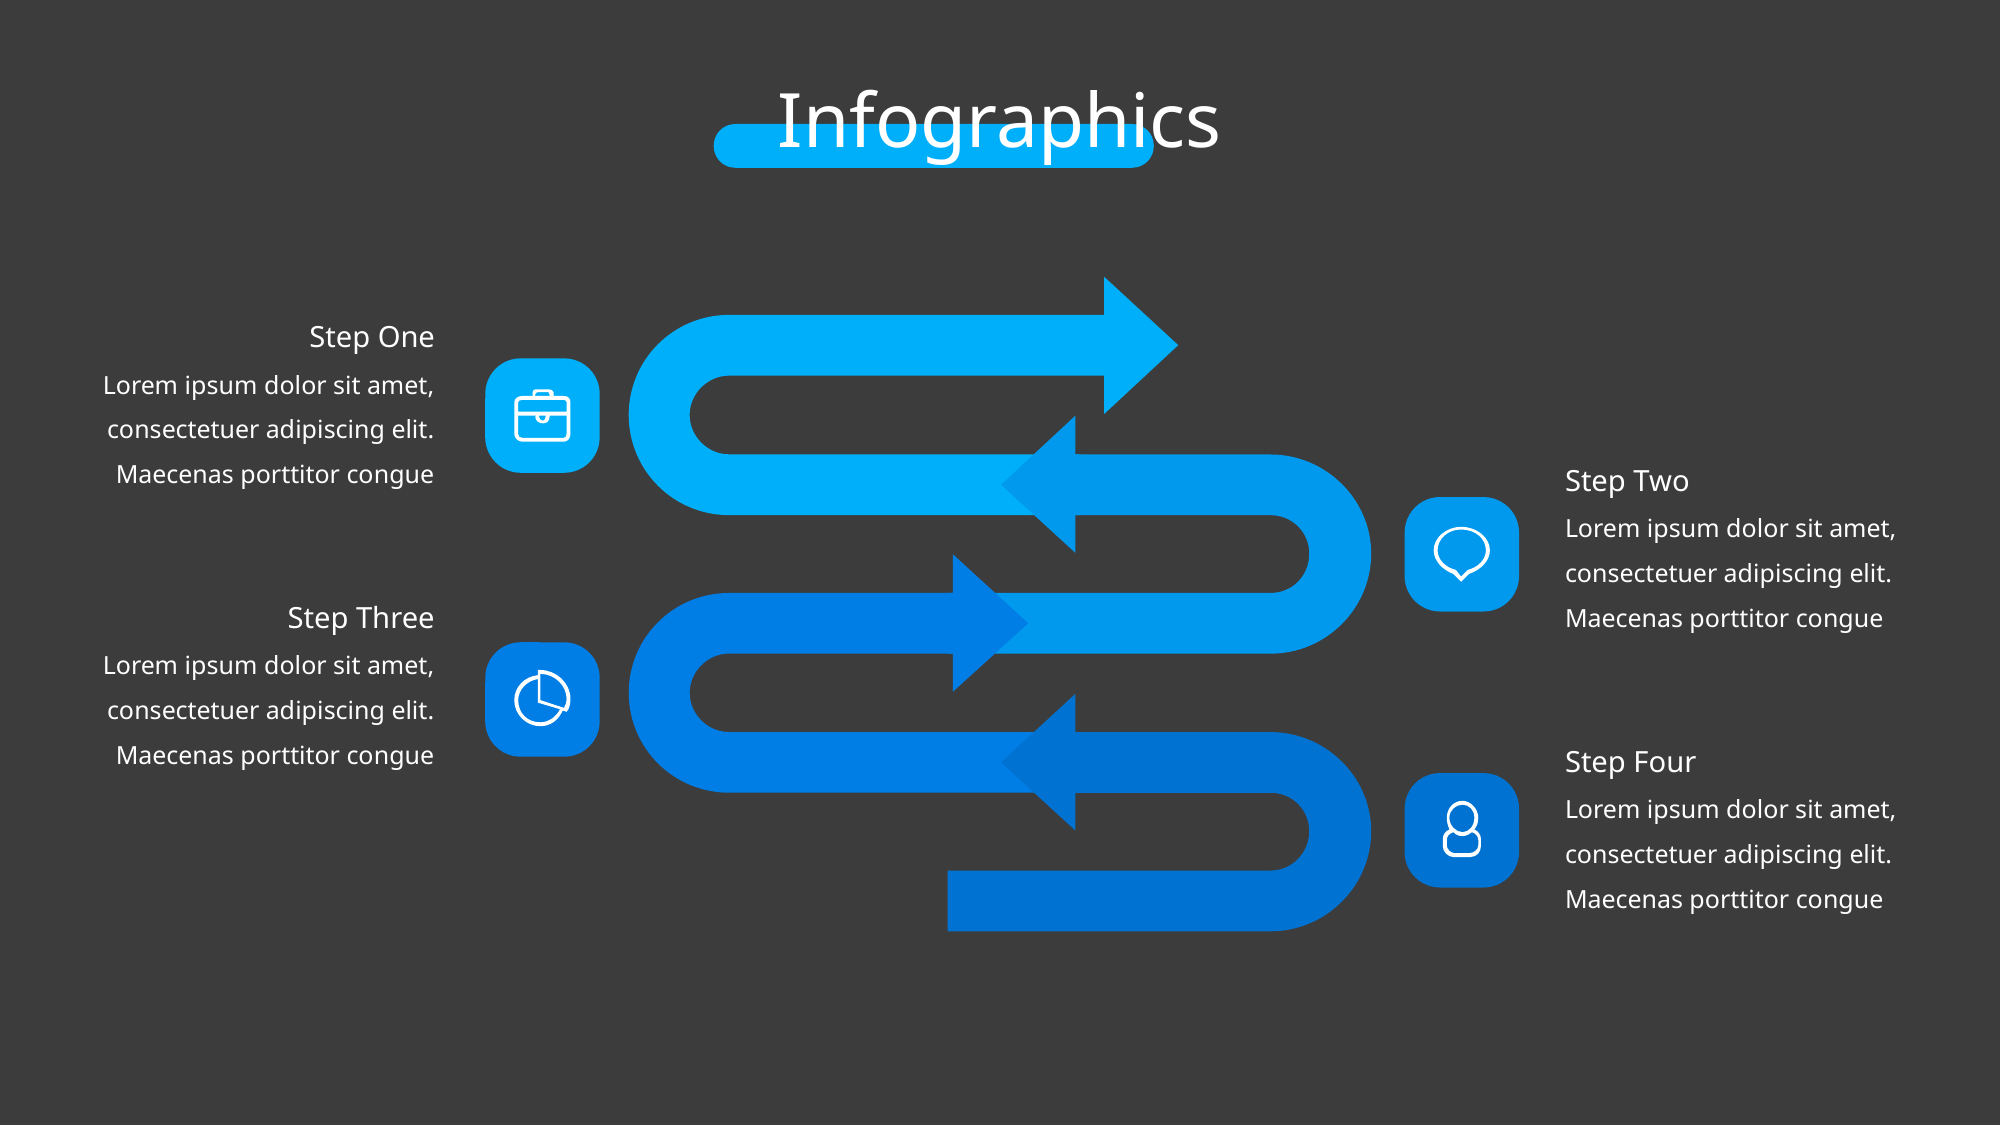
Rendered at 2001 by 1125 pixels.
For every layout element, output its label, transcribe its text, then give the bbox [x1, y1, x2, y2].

text_box [952, 554, 1029, 692]
text_box [1442, 800, 1481, 858]
text_box Lorem ipsum dolor sit amet, consectetuer adipiscing elit. Maecenas porttitor congue [1550, 771, 1916, 921]
text_box [1104, 276, 1179, 415]
text_box [947, 732, 1372, 932]
text_box Lorem ipsum dolor sit amet, consectetuer adipiscing elit. Maecenas porttitor congue [1550, 490, 1916, 640]
text_box [1001, 415, 1076, 553]
title Infographics [42, 0, 1957, 248]
text_box [514, 389, 571, 442]
text_box [484, 641, 601, 758]
text_box [628, 592, 1033, 793]
text_box Lorem ipsum dolor sit amet, consectetuer adipiscing elit. Maecenas porttitor congue [84, 346, 450, 497]
text_box Step Two [1550, 454, 1916, 490]
text_box [1403, 495, 1521, 613]
text_box [1001, 693, 1076, 831]
text_box Step Four [1550, 735, 1916, 771]
text_box [514, 669, 571, 727]
text_box Step One [84, 311, 450, 346]
text_box Step Three [84, 591, 450, 627]
text_box Lorem ipsum dolor sit amet, consectetuer adipiscing elit. Maecenas porttitor congue [84, 627, 450, 777]
text_box [996, 454, 1372, 654]
text_box [1403, 771, 1521, 889]
text_box [628, 314, 1104, 516]
text_box [484, 357, 601, 474]
text_box [1433, 526, 1490, 582]
